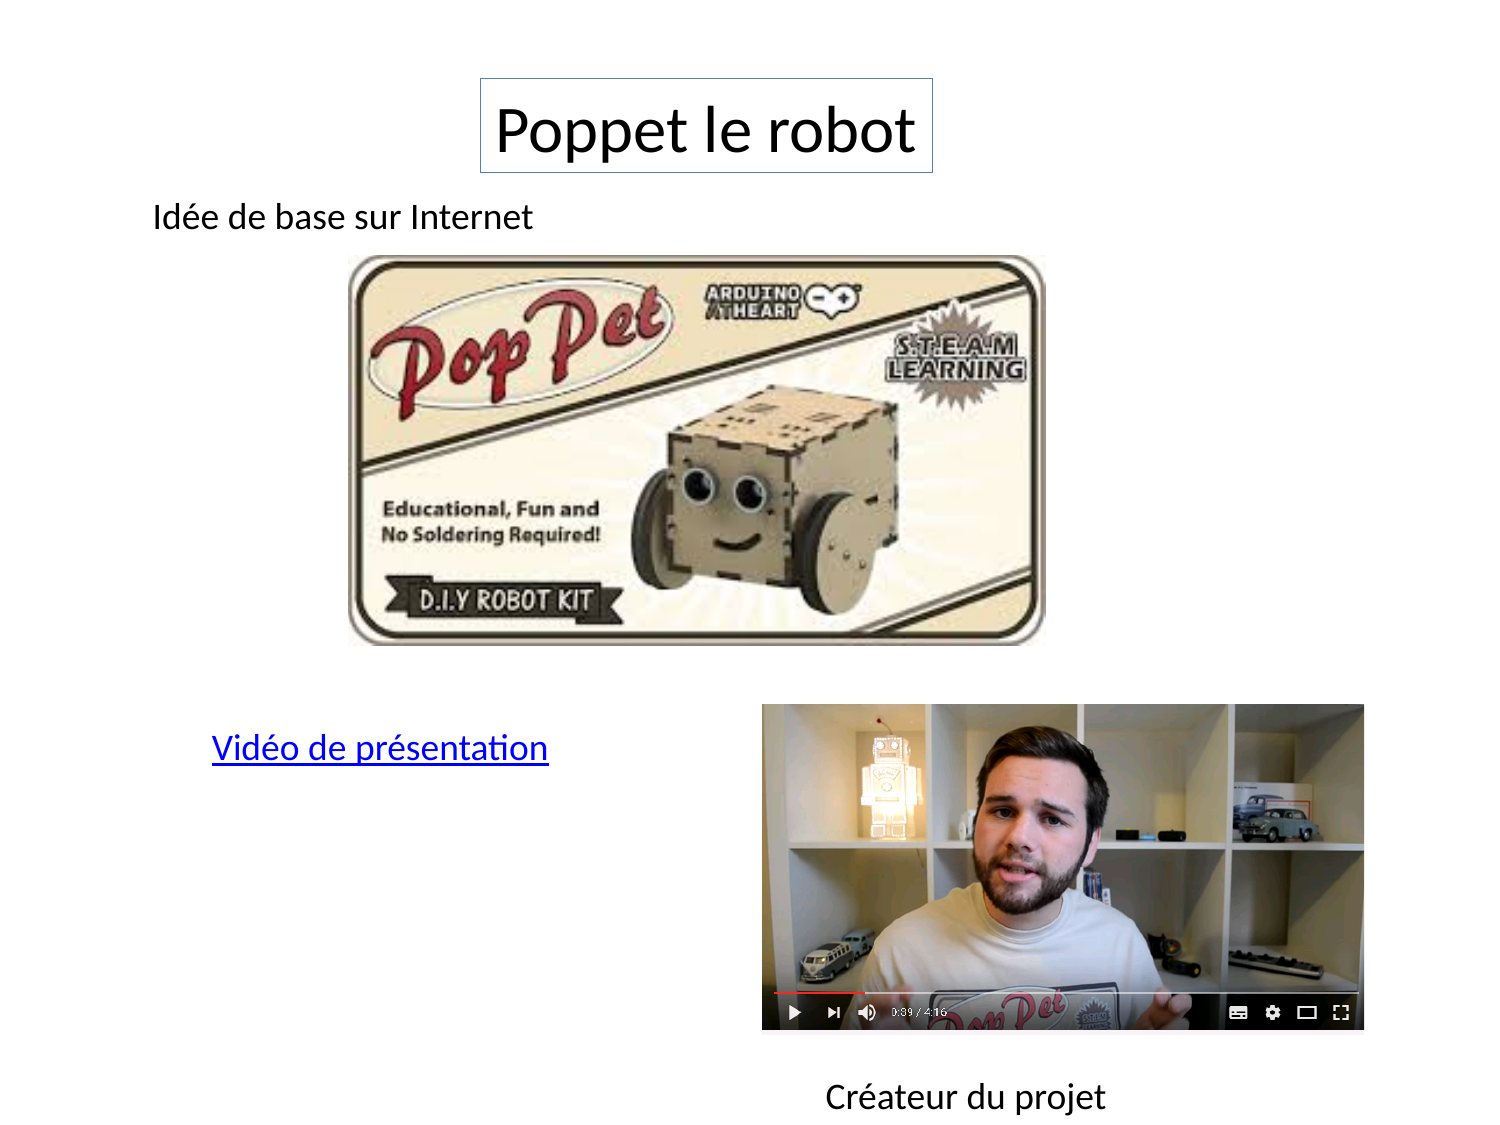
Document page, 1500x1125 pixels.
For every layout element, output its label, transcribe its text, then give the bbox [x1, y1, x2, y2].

text_box Idée de base sur Internet [137, 184, 550, 245]
text_box Créateur du projet [810, 1064, 1122, 1125]
picture [761, 703, 1365, 1035]
text_box Poppet le robot [480, 78, 933, 173]
text_box Vidéo de présentation [197, 715, 565, 776]
picture [348, 255, 1046, 646]
